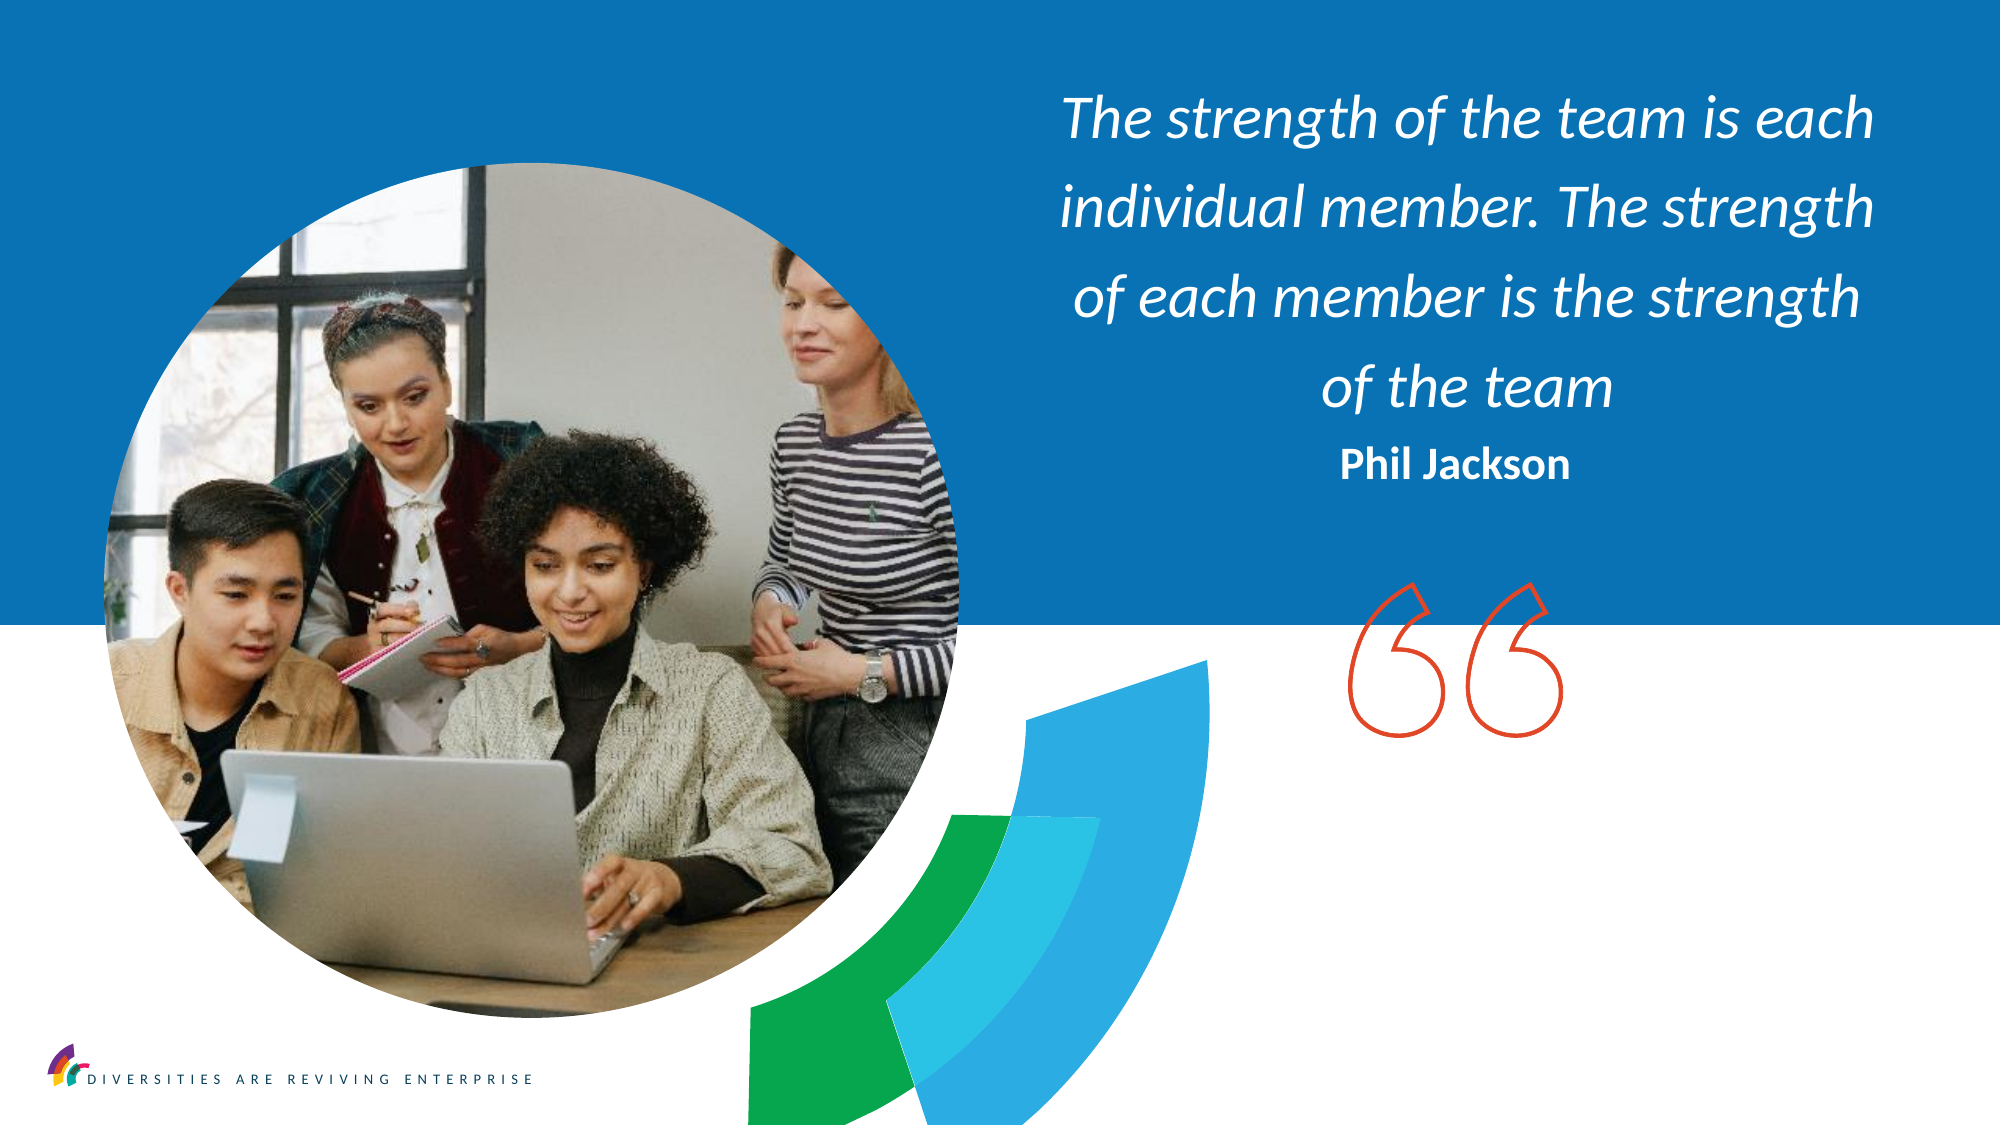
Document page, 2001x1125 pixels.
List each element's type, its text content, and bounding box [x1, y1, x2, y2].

picture [103, 162, 959, 1018]
list The strength of the team is each individual member. The strength of each member is the strength of the team [1041, 162, 1896, 319]
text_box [748, 659, 1210, 1125]
text_box [1348, 582, 1445, 738]
list Phil Jackson [1041, 432, 1871, 498]
text_box [1466, 582, 1563, 738]
